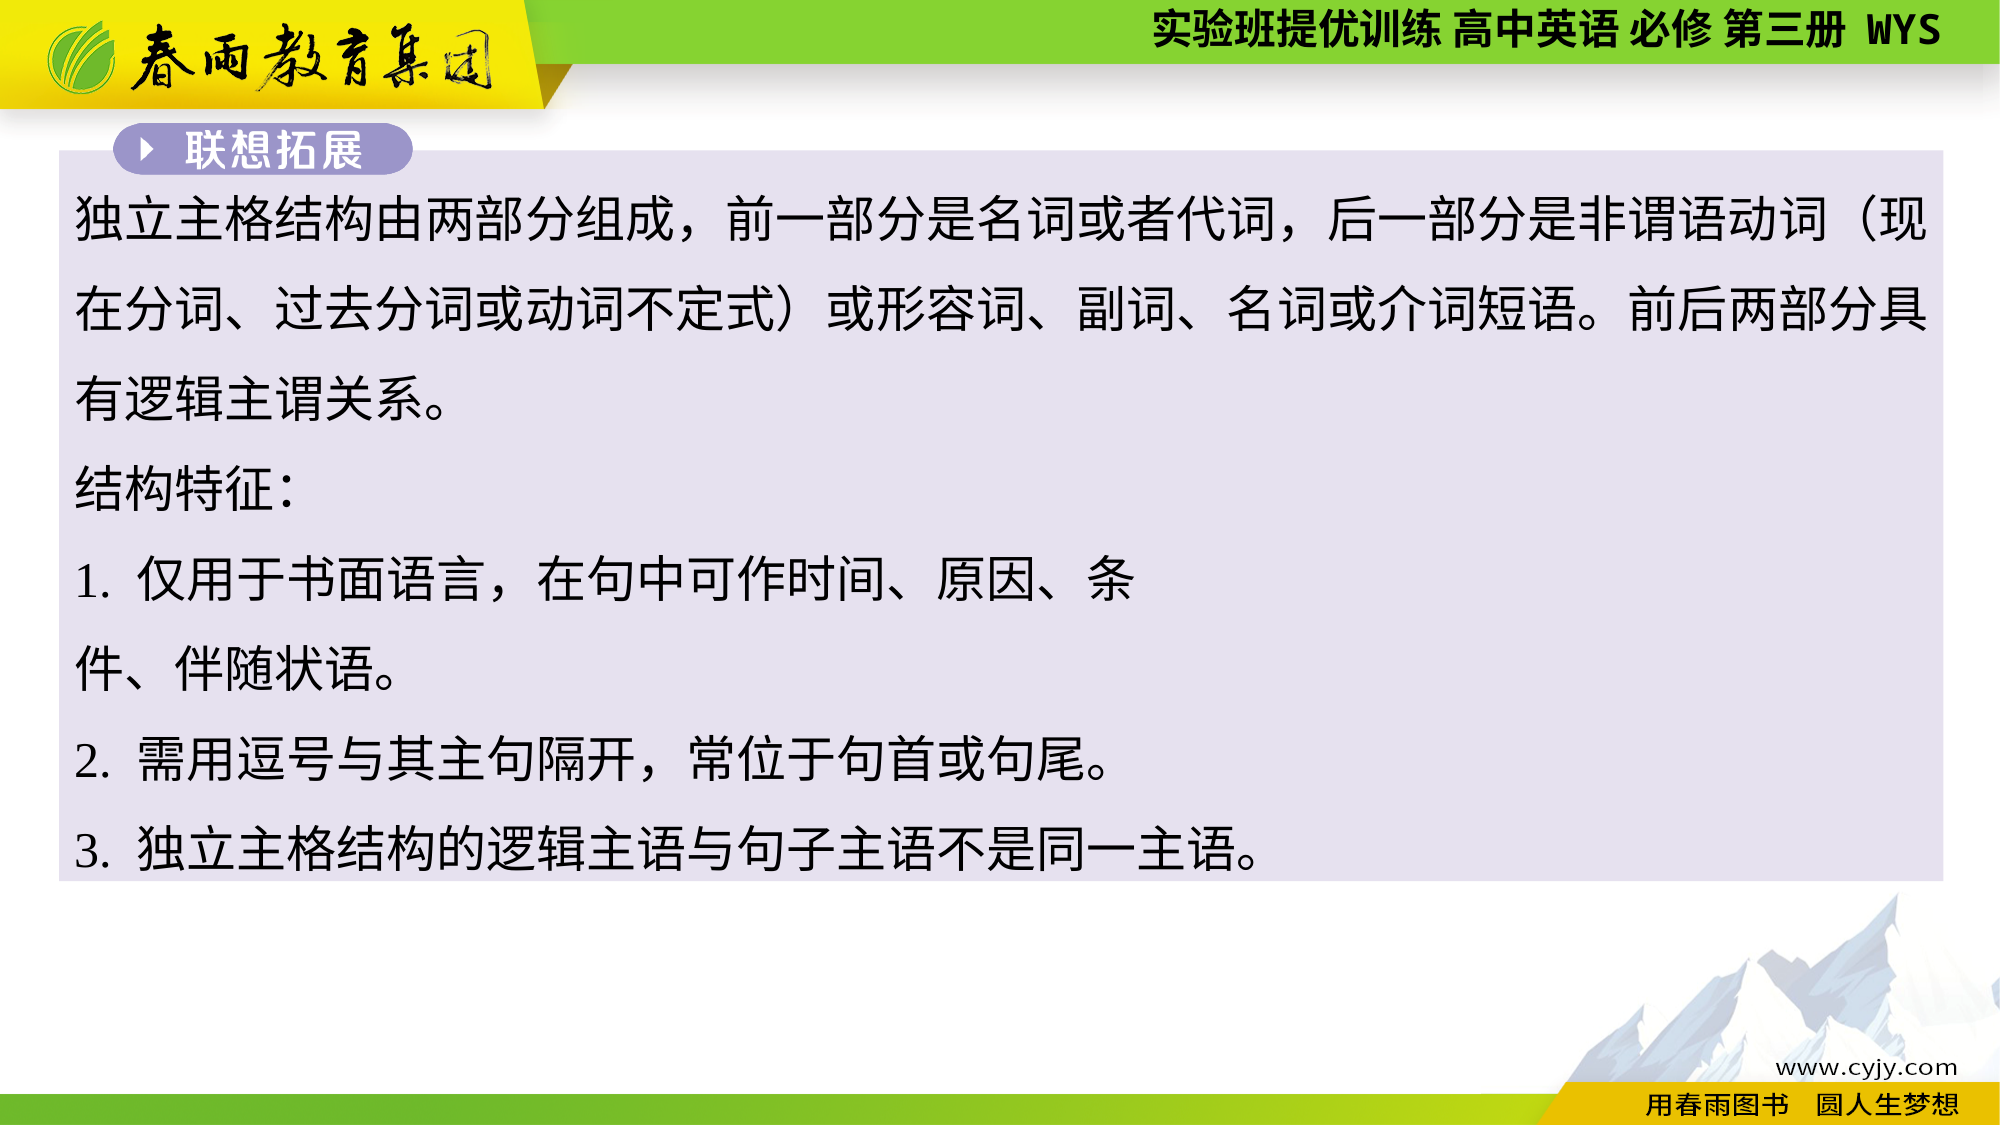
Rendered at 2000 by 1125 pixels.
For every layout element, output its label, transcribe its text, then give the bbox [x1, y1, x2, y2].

picture [0, 0, 2000, 1125]
list 独立主格结构由两部分组成，前一部分是名词或者代词，后一部分是非谓语动词（现在分词、过去分词或动词不定式）或形容词、副词、名词或介词短语。前后两部分具有逻辑主谓关系。 结构特征： 1. 仅用于书面语言，在句中可作时间、原因、条 件、伴随状语。 2. 需用逗号与其主句隔开，常位于句首或句尾。 3. 独立主格结构的逻辑主语与句子主语不是同一主语。 [59, 150, 1944, 882]
